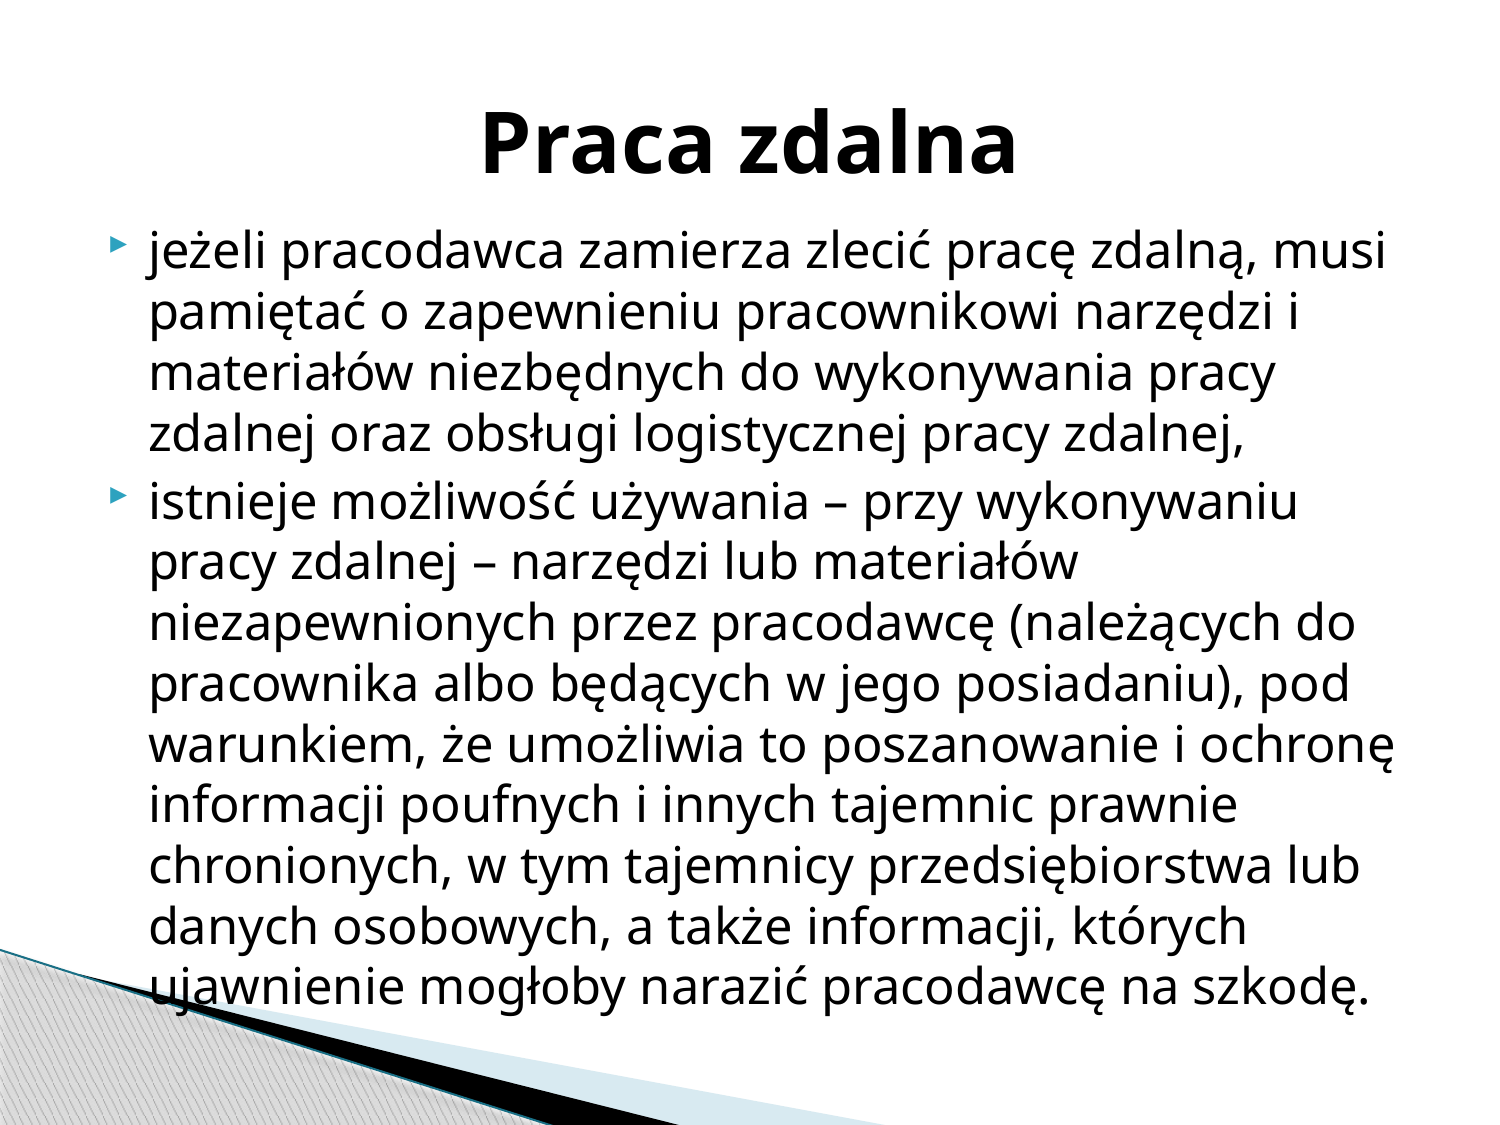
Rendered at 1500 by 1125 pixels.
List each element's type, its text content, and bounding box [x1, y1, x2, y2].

title Praca zdalna [75, 45, 1425, 233]
list jeżeli pracodawca zamierza zlecić pracę zdalną, musi pamiętać o zapewnieniu pracownikowi narzędzi i materiałów niezbędnych do wykonywania pracy zdalnej oraz obsługi logistycznej pracy zdalnej, istnieje możliwość używania – przy wykonywaniu pracy zdalnej – narzędzi lub materiałów niezapewnionych przez pracodawcę (należących do pracownika albo będących w jego posiadaniu), pod warunkiem, że umożliwia to poszanowanie i ochronę informacji poufnych i innych tajemnic prawnie chronionych, w tym tajemnicy przedsiębiorstwa lub danych osobowych, a także informacji, których ujawnienie mogłoby narazić pracodawcę na szkodę. [75, 233, 1425, 1055]
